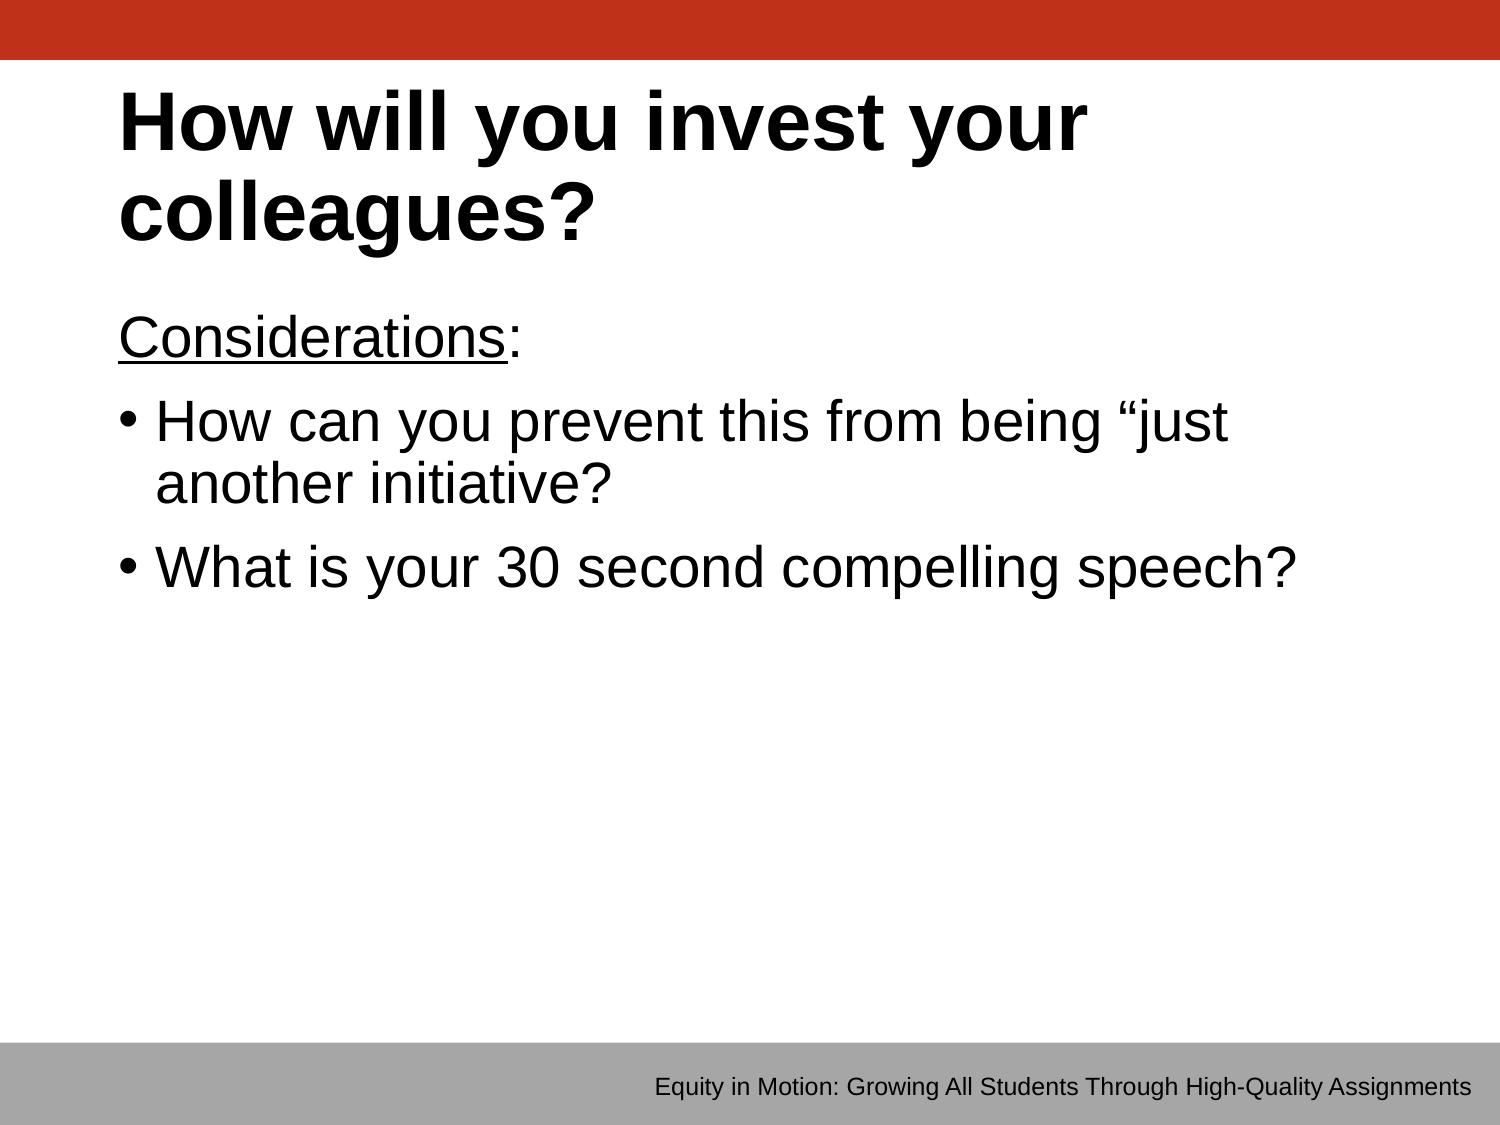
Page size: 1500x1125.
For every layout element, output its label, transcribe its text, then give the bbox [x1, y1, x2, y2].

list Considerations: How can you prevent this from being “just another initiative? What is your 30 second compelling speech? [103, 299, 1397, 1014]
title How will you invest your colleagues? [103, 59, 1397, 278]
